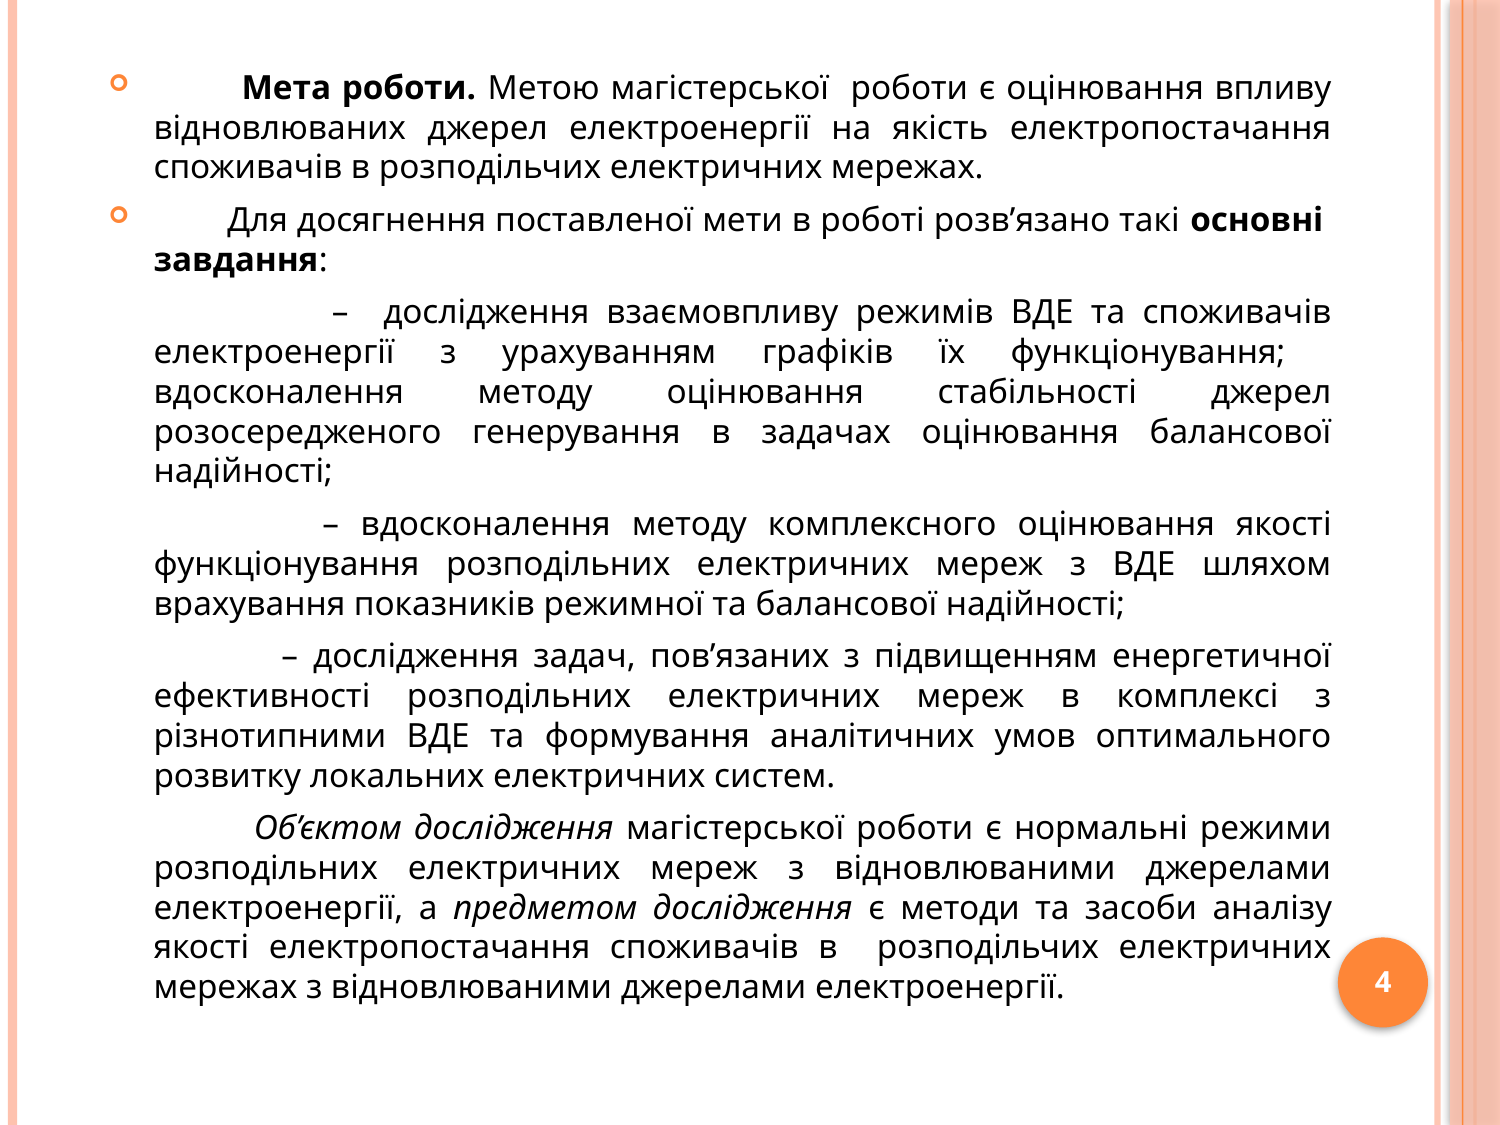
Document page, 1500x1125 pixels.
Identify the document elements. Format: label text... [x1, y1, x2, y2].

list Мета роботи. Метою магістерської роботи є оцінювання впливу відновлюваних джерел електроенергії на якість електропостачання споживачів в розподільчих електричних мережах. Для досягнення поставленої мети в роботі розв’язано такі основні завдання: – дослідження взаємовпливу режимів ВДЕ та споживачів електроенергії з урахуванням графіків їх функціонування; вдосконалення методу оцінювання стабільності джерел розосередженого генерування в задачах оцінювання балансової надійності; – вдосконалення методу комплексного оцінювання якості функціонування розподільних електричних мереж з ВДЕ шляхом врахування показників режимної та балансової надійності; – дослідження задач, пов’язаних з підвищенням енергетичної ефективності розподільних електричних мереж в комплексі з різнотипними ВДЕ та формування аналітичних умов оптимального розвитку локальних електричних систем. Об’єктом дослідження магістерської роботи є нормальні режими розподільних електричних мереж з відновлюваними джерелами електроенергії, а предметом дослідження є методи та засоби аналізу якості електропостачання споживачів в розподільчих електричних мережах з відновлюваними джерелами електроенергії. [93, 58, 1348, 1034]
slide_number 4 [1333, 940, 1434, 1027]
